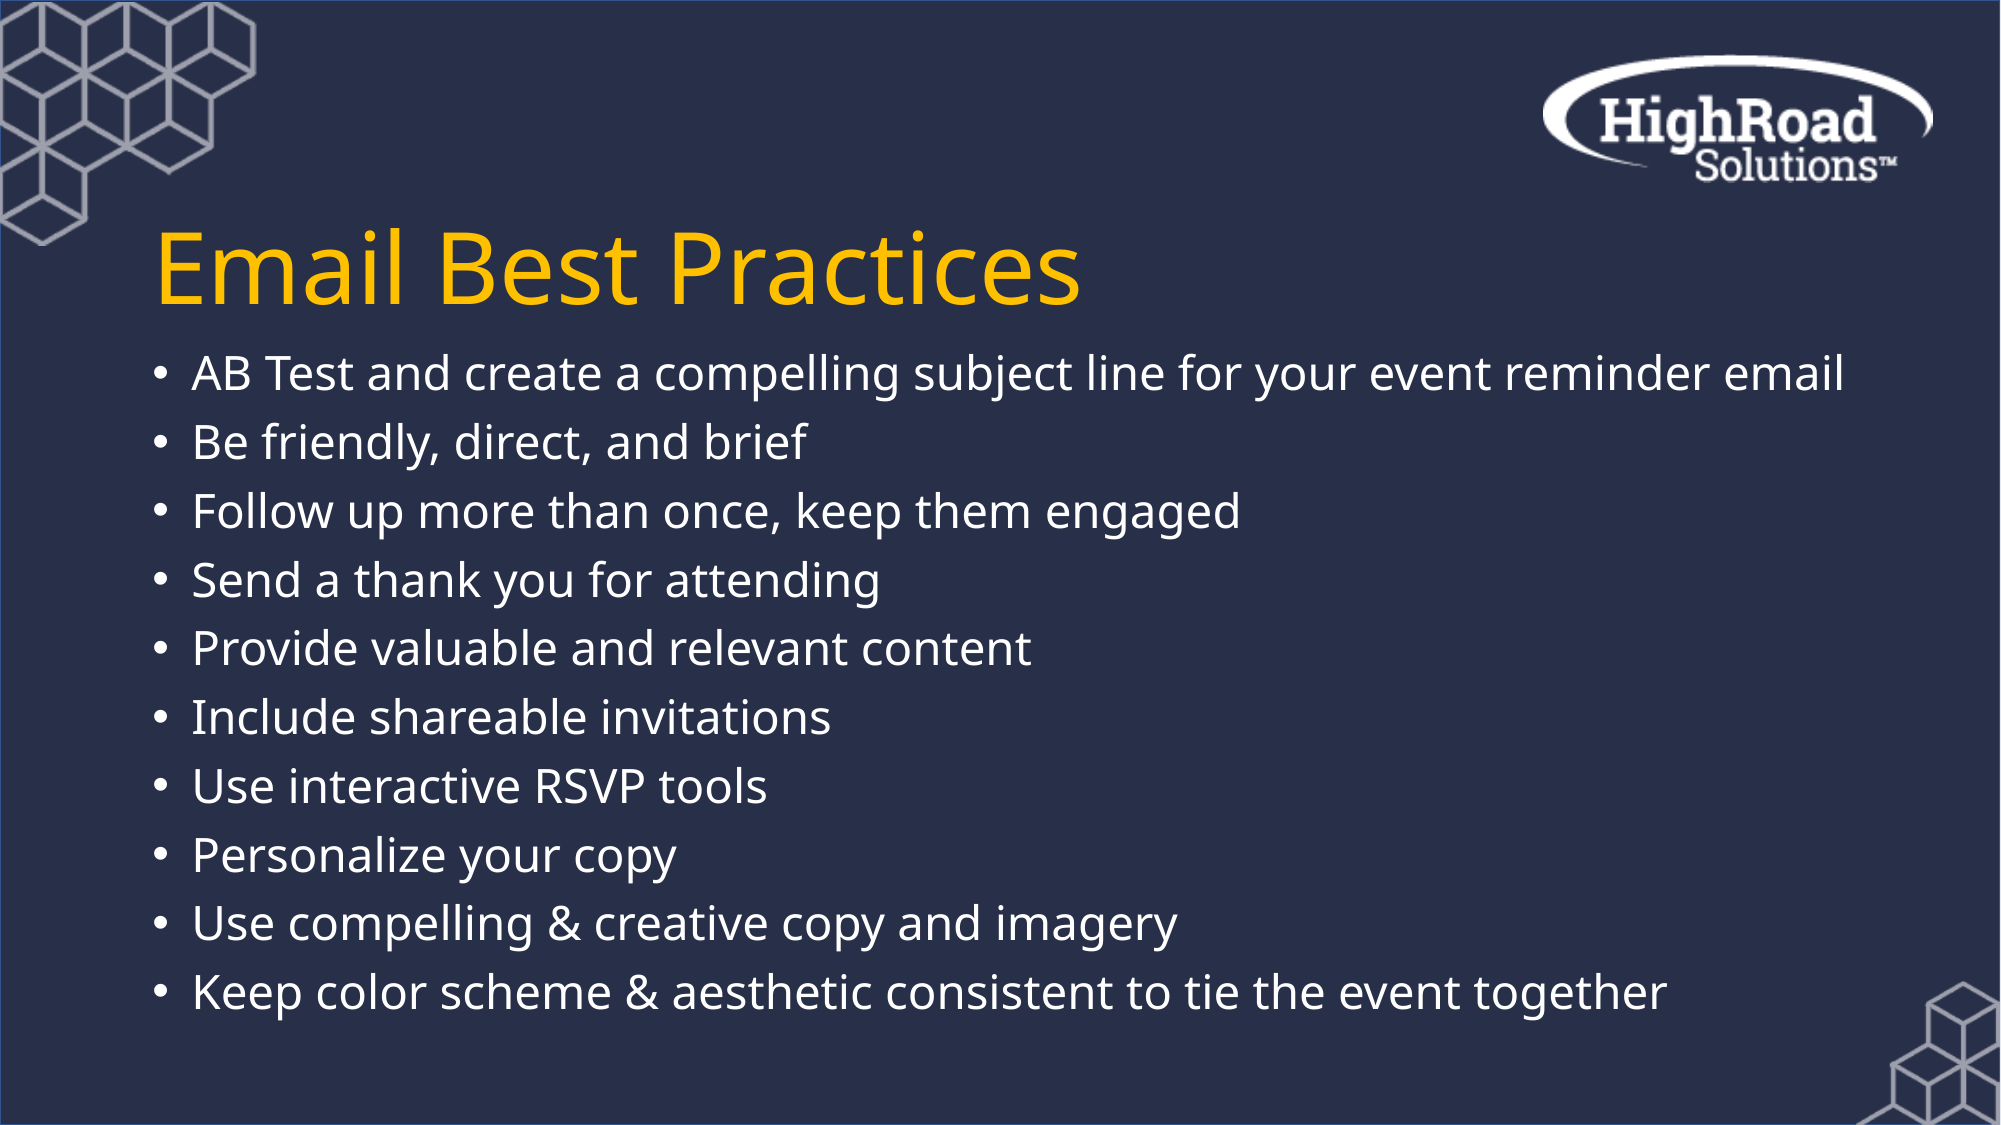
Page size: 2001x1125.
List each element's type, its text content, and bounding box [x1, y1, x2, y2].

picture [0, 2, 330, 246]
picture [1543, 54, 1933, 183]
picture [1863, 981, 2000, 1125]
list AB Test and create a compelling subject line for your event reminder email Be friendly, direct, and brief Follow up more than once, keep them engaged Send a thank you for attending Provide valuable and relevant content Include shareable invitations Use interactive RSVP tools Personalize your copy Use compelling & creative copy and imagery Keep color scheme & aesthetic consistent to tie the event together [137, 335, 1863, 1125]
title Email Best Practices [137, 176, 1863, 335]
